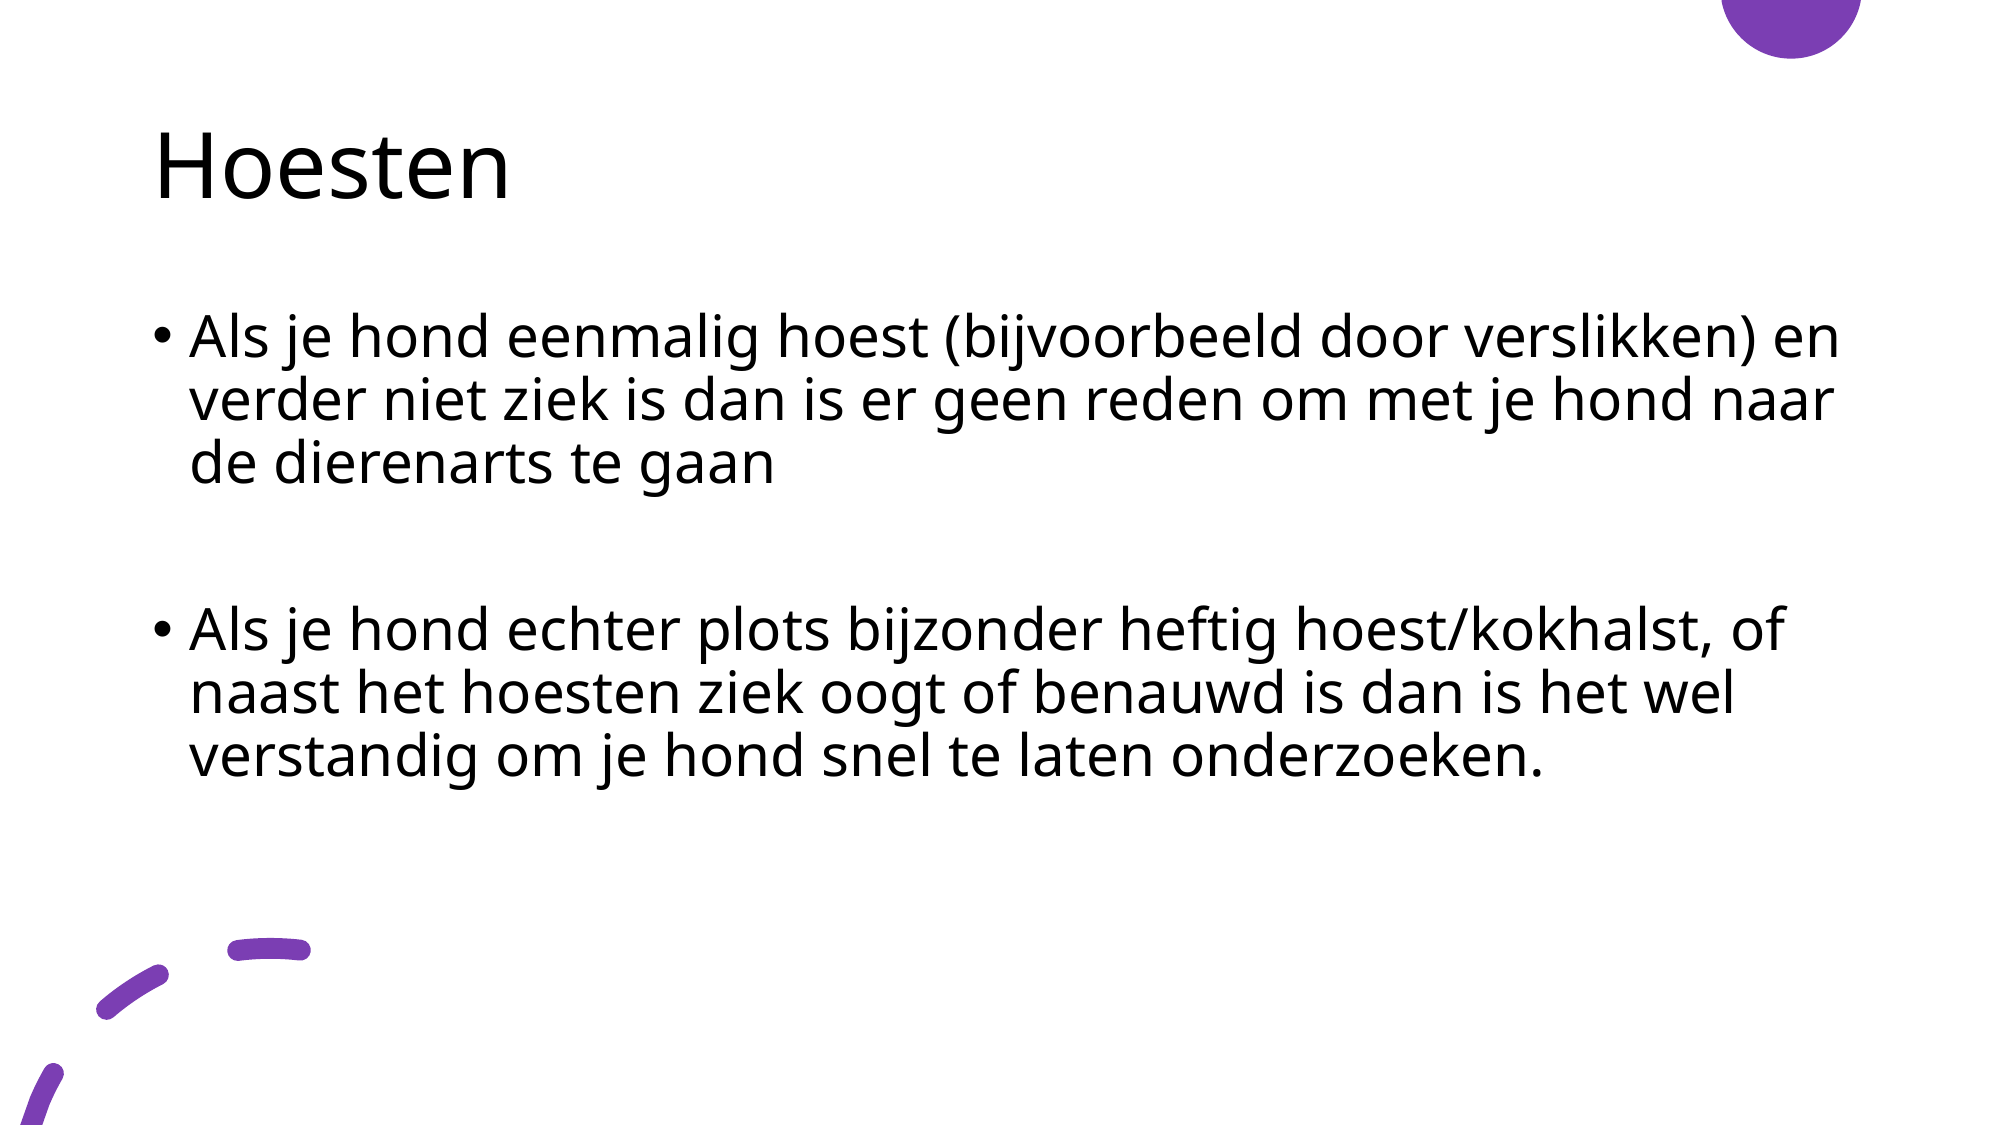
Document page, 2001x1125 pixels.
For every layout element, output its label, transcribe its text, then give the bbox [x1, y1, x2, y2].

title Hoesten [137, 59, 1863, 278]
list Als je hond eenmalig hoest (bijvoorbeeld door verslikken) en verder niet ziek is dan is er geen reden om met je hond naar de dierenarts te gaan Als je hond echter plots bijzonder heftig hoest/kokhalst, of naast het hoesten ziek oogt of benauwd is dan is het wel verstandig om je hond snel te laten onderzoeken. [137, 299, 1863, 933]
